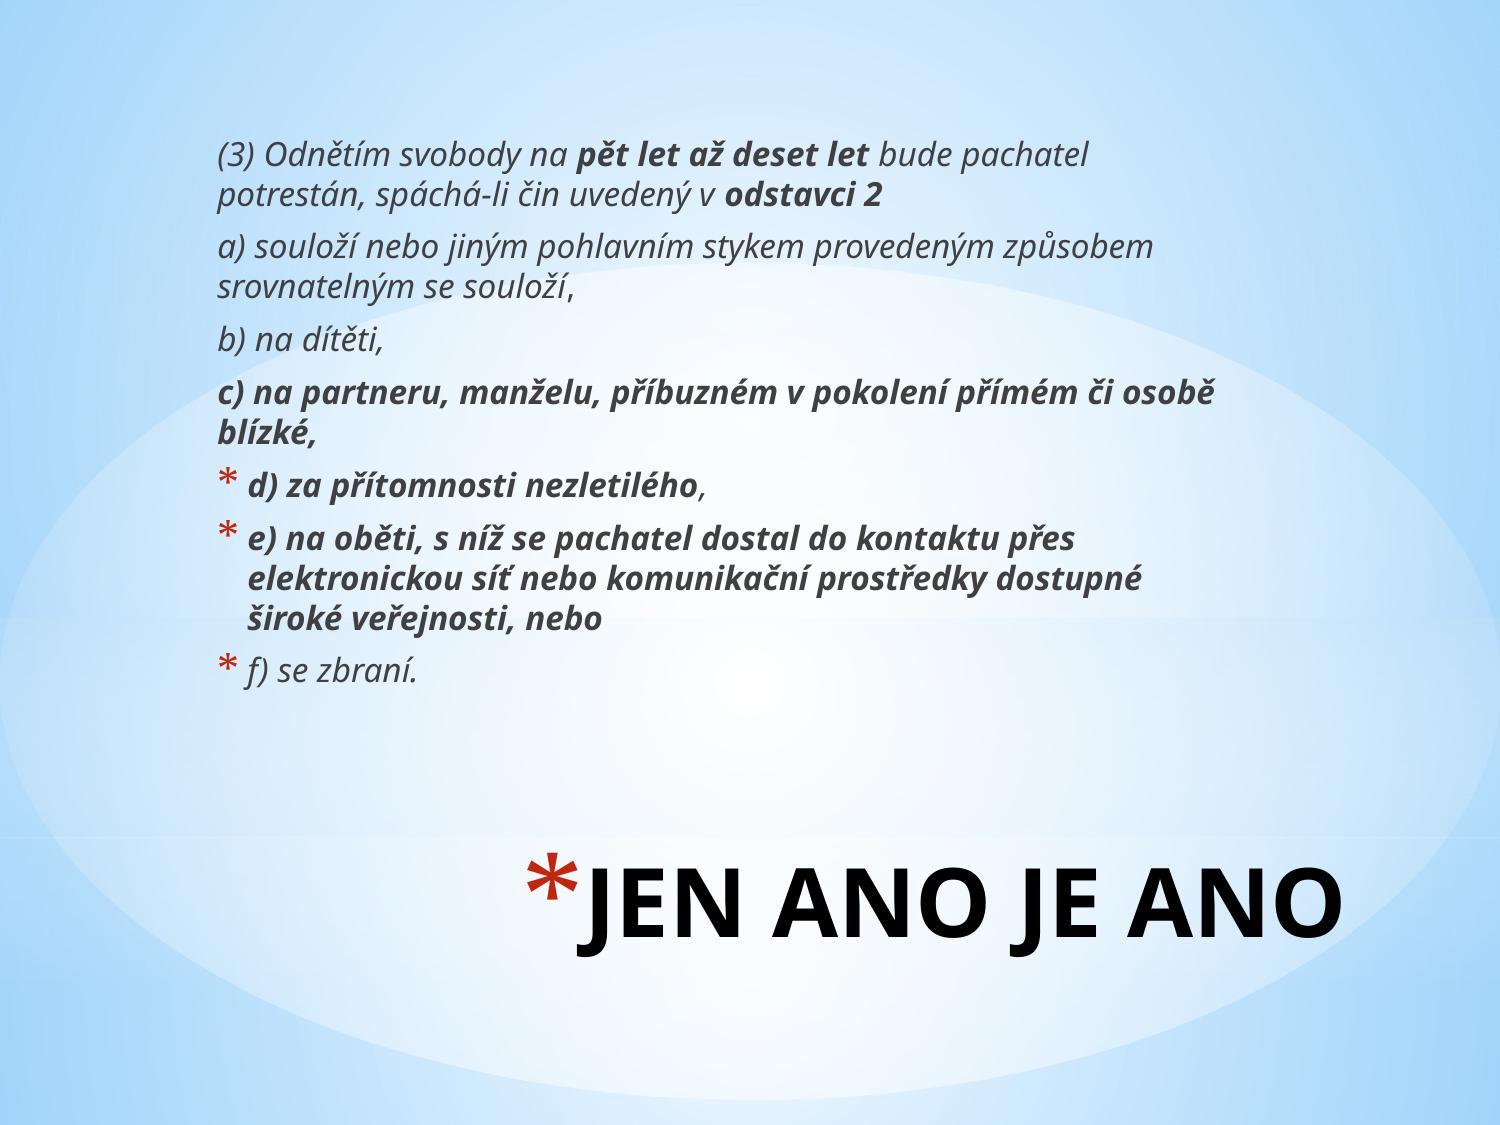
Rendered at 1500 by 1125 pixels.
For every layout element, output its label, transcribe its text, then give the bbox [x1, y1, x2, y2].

title JEN ANO JE ANO [294, 834, 1363, 988]
list (3) Odnětím svobody na pět let až deset let bude pachatel potrestán, spáchá-li čin uvedený v odstavci 2 a) souloží nebo jiným pohlavním stykem provedeným způsobem srovnatelným se souloží, b) na dítěti, c) na partneru, manželu, příbuzném v pokolení přímém či osobě blízké, d) za přítomnosti nezletilého, e) na oběti, s níž se pachatel dostal do kontaktu přes elektronickou síť nebo komunikační prostředky dostupné široké veřejnosti, nebo f) se zbraní. [194, 125, 1245, 696]
